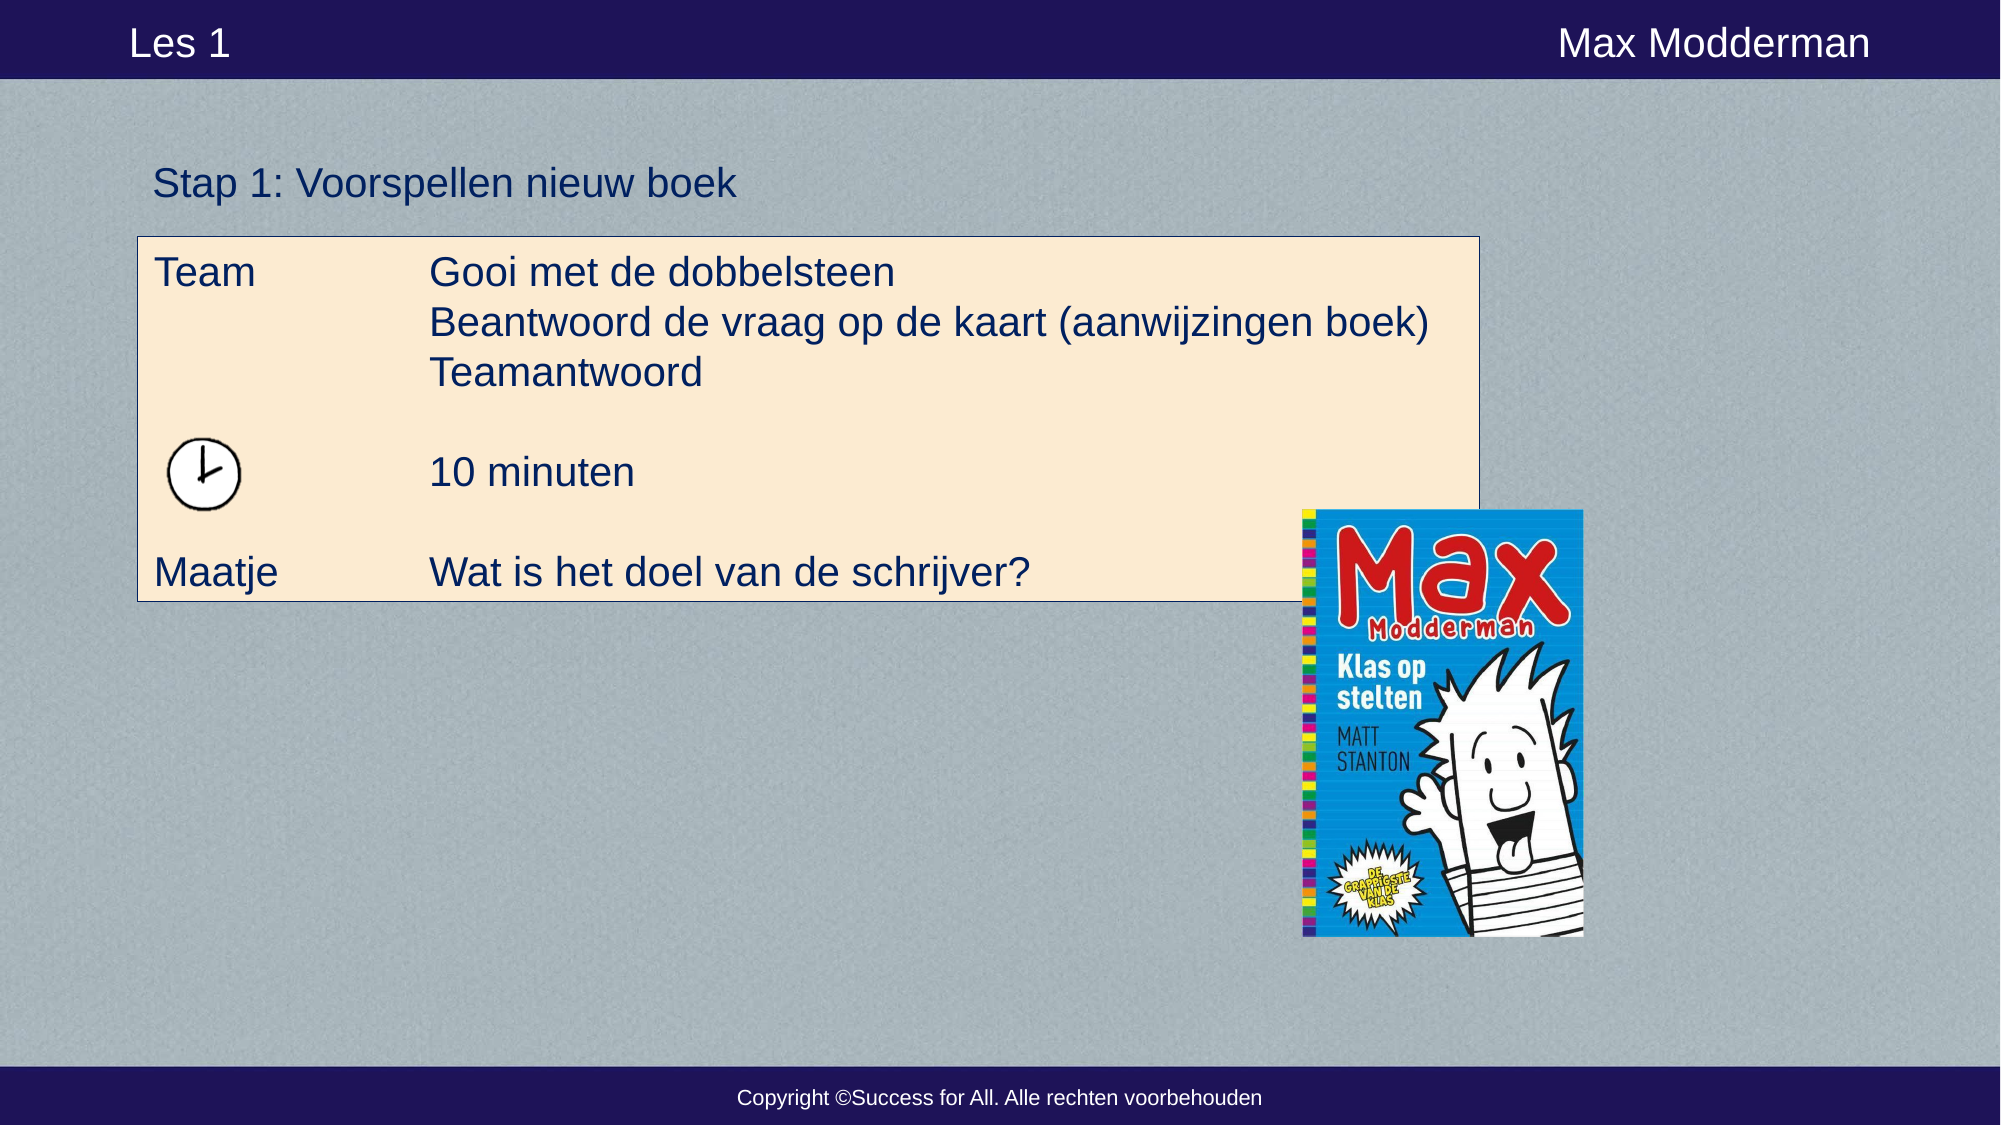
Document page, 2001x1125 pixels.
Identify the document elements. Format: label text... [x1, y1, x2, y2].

text_box Les 1 [114, 8, 354, 73]
picture [0, 0, 2001, 1125]
text_box Team Gooi met de dobbelsteen Beantwoord de vraag op de kaart (aanwijzingen boek) Teamantwoord 10 minuten Maatje Wat is het doel van de schrijver? [137, 236, 1480, 602]
text_box Copyright ©Success for All. Alle rechten voorbehouden [0, 1076, 2000, 1125]
text_box Max Modderman [999, 8, 1886, 73]
text_box Stap 1: Voorspellen nieuw boek [137, 148, 1659, 213]
